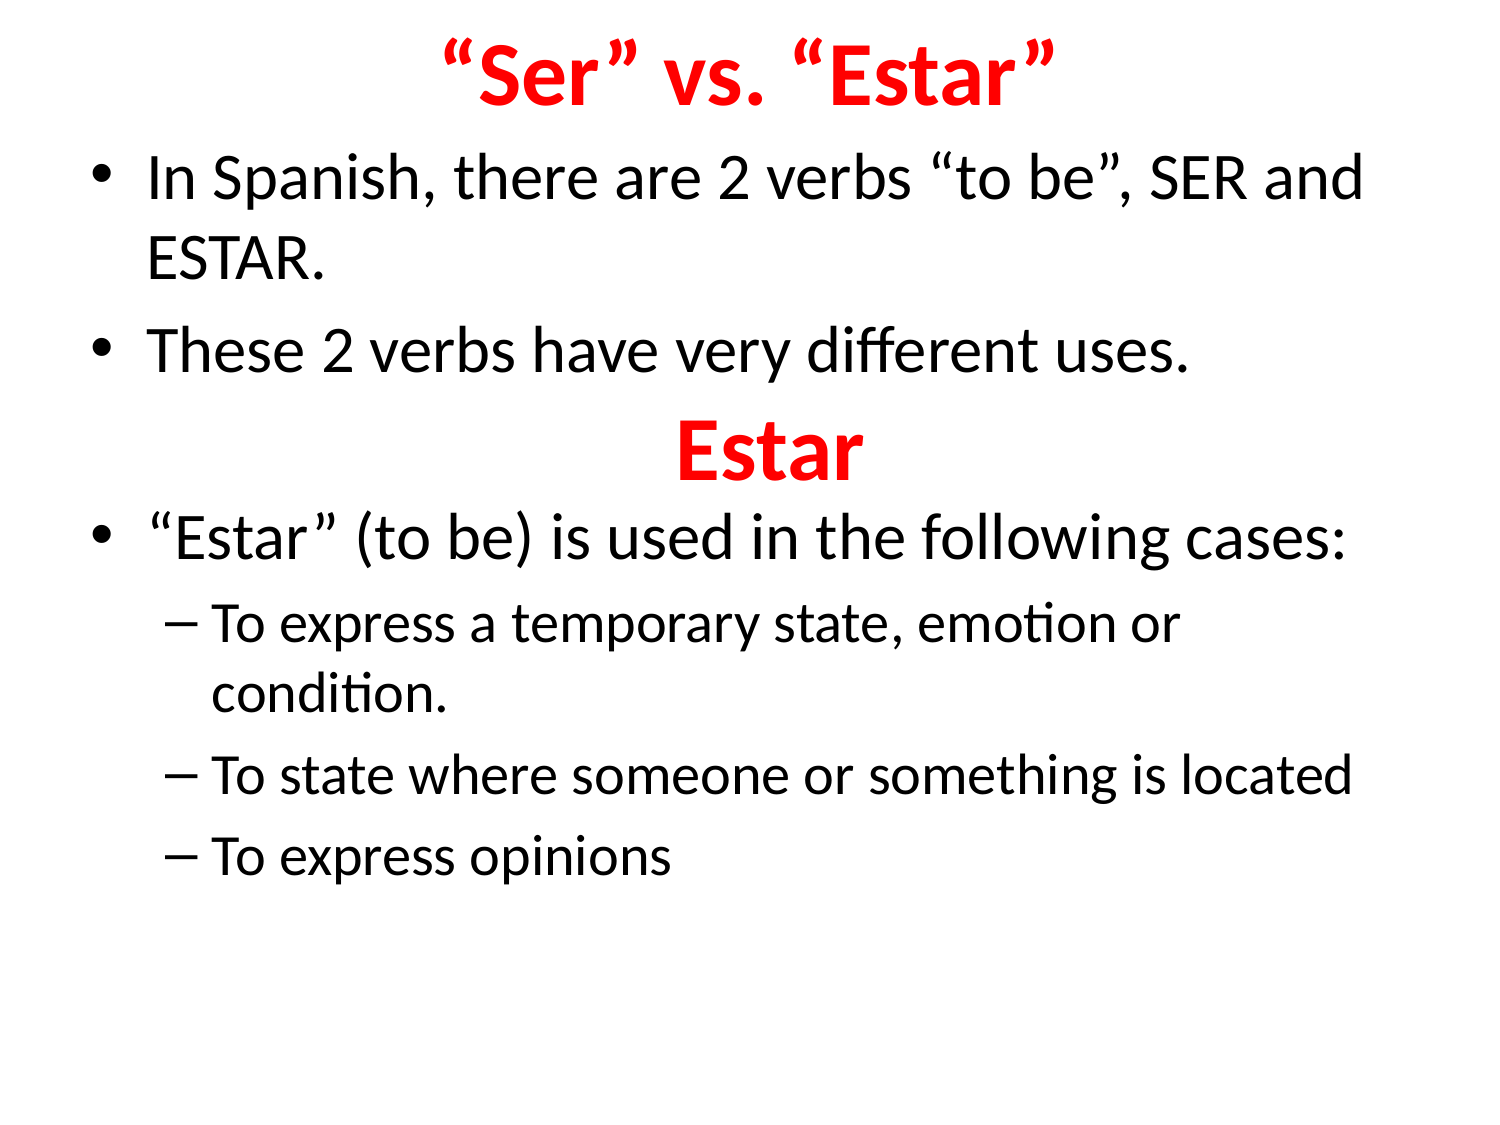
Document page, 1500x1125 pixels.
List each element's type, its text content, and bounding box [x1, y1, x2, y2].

title “Ser” vs. “Estar” [75, 0, 1425, 163]
list In Spanish, there are 2 verbs “to be”, SER and ESTAR. These 2 verbs have very different uses. “Estar” (to be) is used in the following cases: To express a temporary state, emotion or condition. To state where someone or something is located To express opinions [75, 163, 1425, 1025]
text_box Estar [95, 350, 1446, 538]
